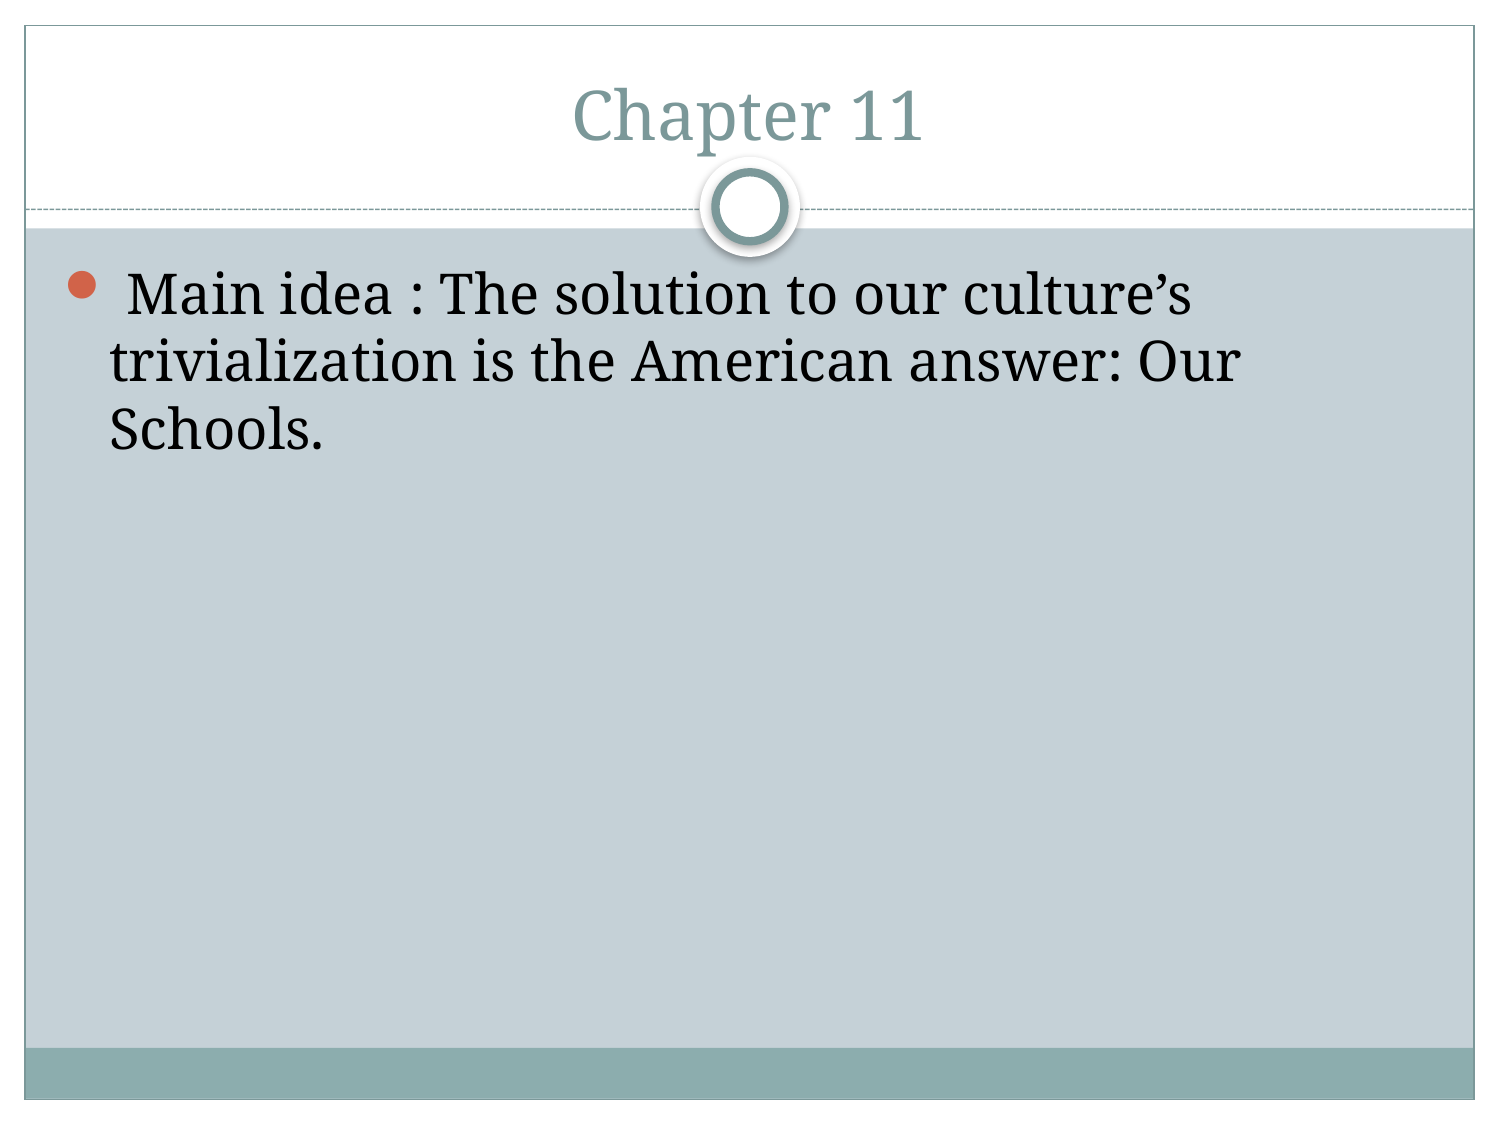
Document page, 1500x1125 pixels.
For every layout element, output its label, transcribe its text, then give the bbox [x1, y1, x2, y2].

title Chapter 11 [49, 37, 1450, 162]
list Main idea : The solution to our culture’s trivialization is the American answer: Our Schools. [49, 250, 1445, 1001]
